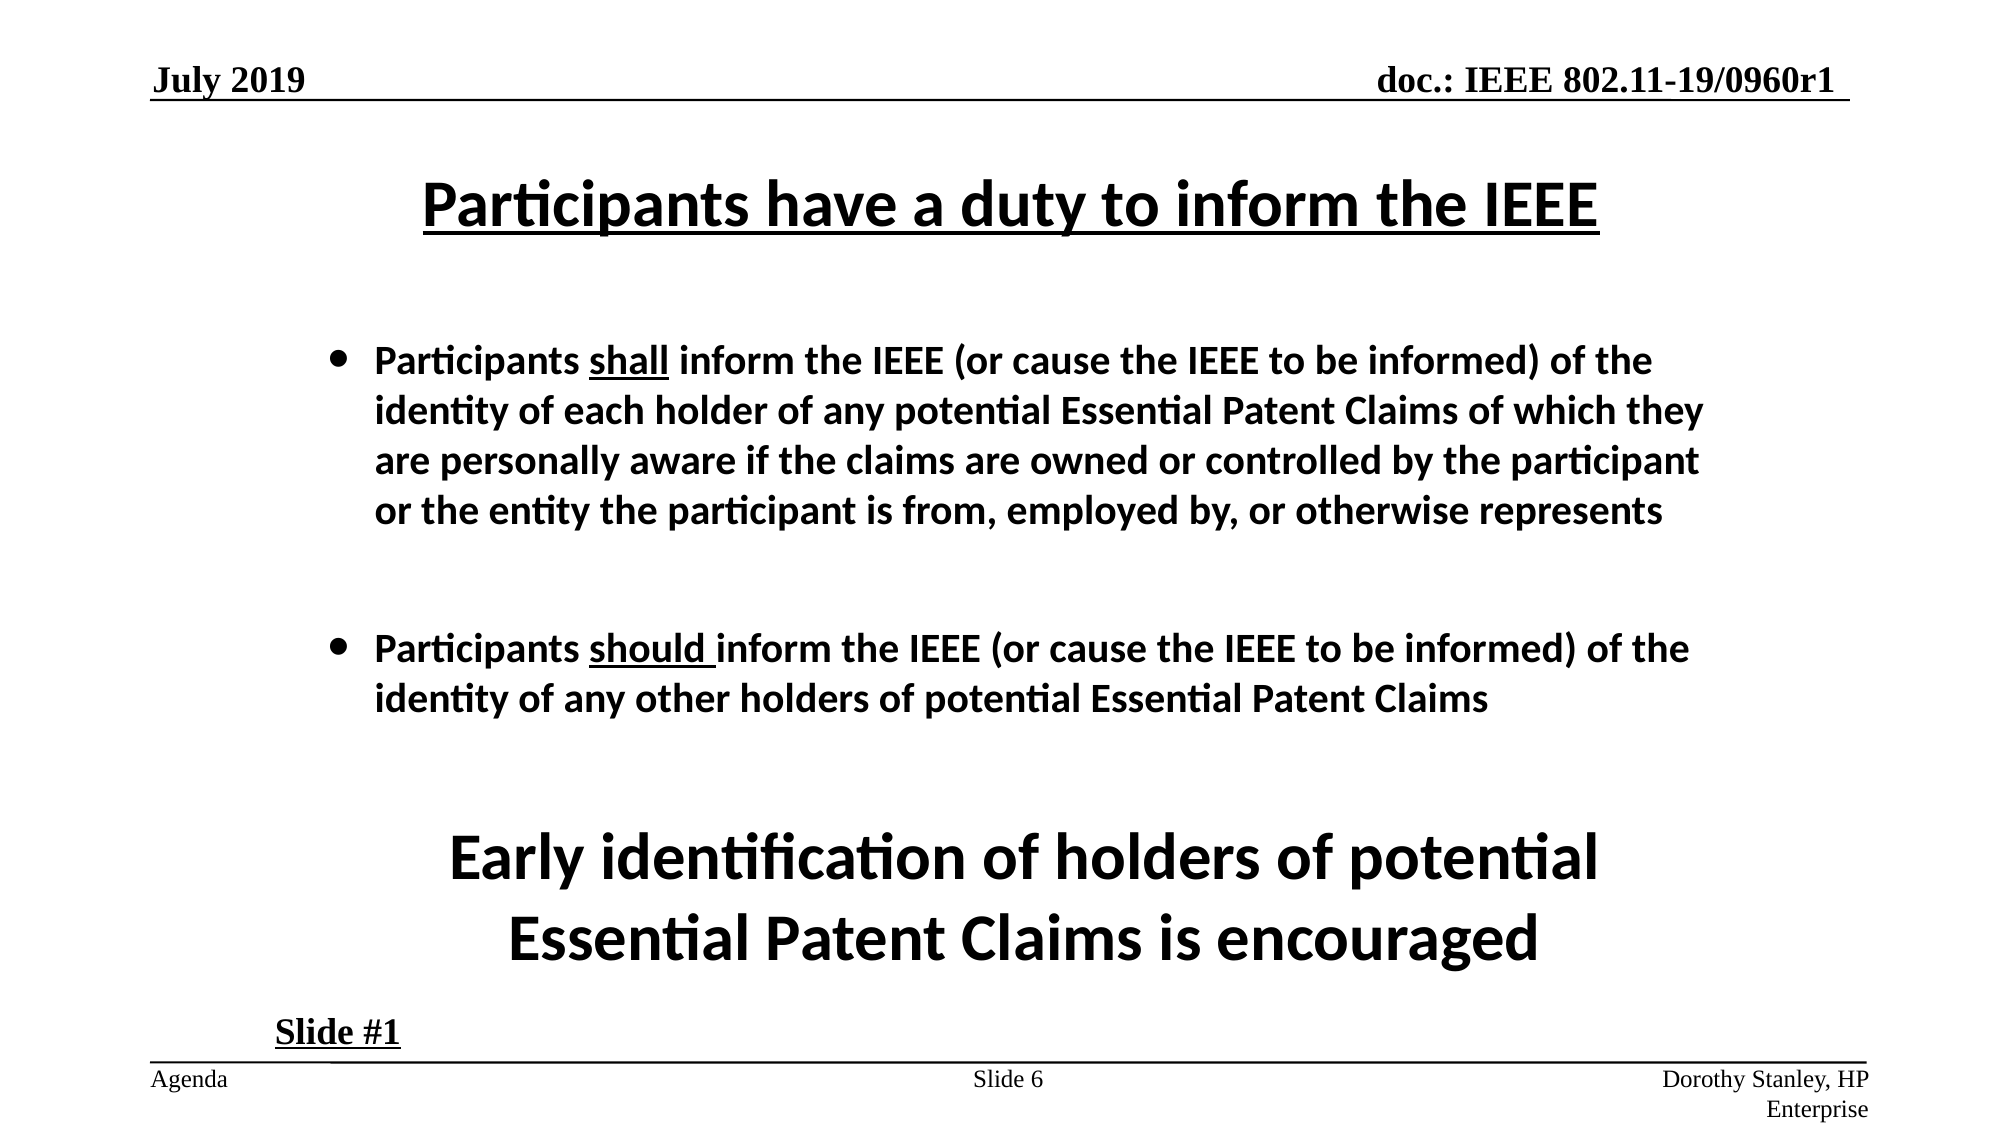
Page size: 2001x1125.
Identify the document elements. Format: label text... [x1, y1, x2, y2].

footer Dorothy Stanley, HP Enterprise [1609, 1062, 1869, 1093]
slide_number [152, 54, 567, 100]
slide_number Slide 6 [964, 1062, 1053, 1093]
title Participants have a duty to inform the IEEE [286, 143, 1737, 257]
list Participants shall inform the IEEE (or cause the IEEE to be informed) of the identity of each holder of any potential Essential Patent Claims of which they are personally aware if the claims are owned or controlled by the participant or the entity the participant is from, employed by, or otherwise represents Participants should inform the IEEE (or cause the IEEE to be informed) of the identity of any other holders of potential Essential Patent Claims Early identification of holders of potential Essential Patent Claims is encouraged [237, 324, 1738, 988]
text_box Slide #1 [260, 999, 417, 1060]
